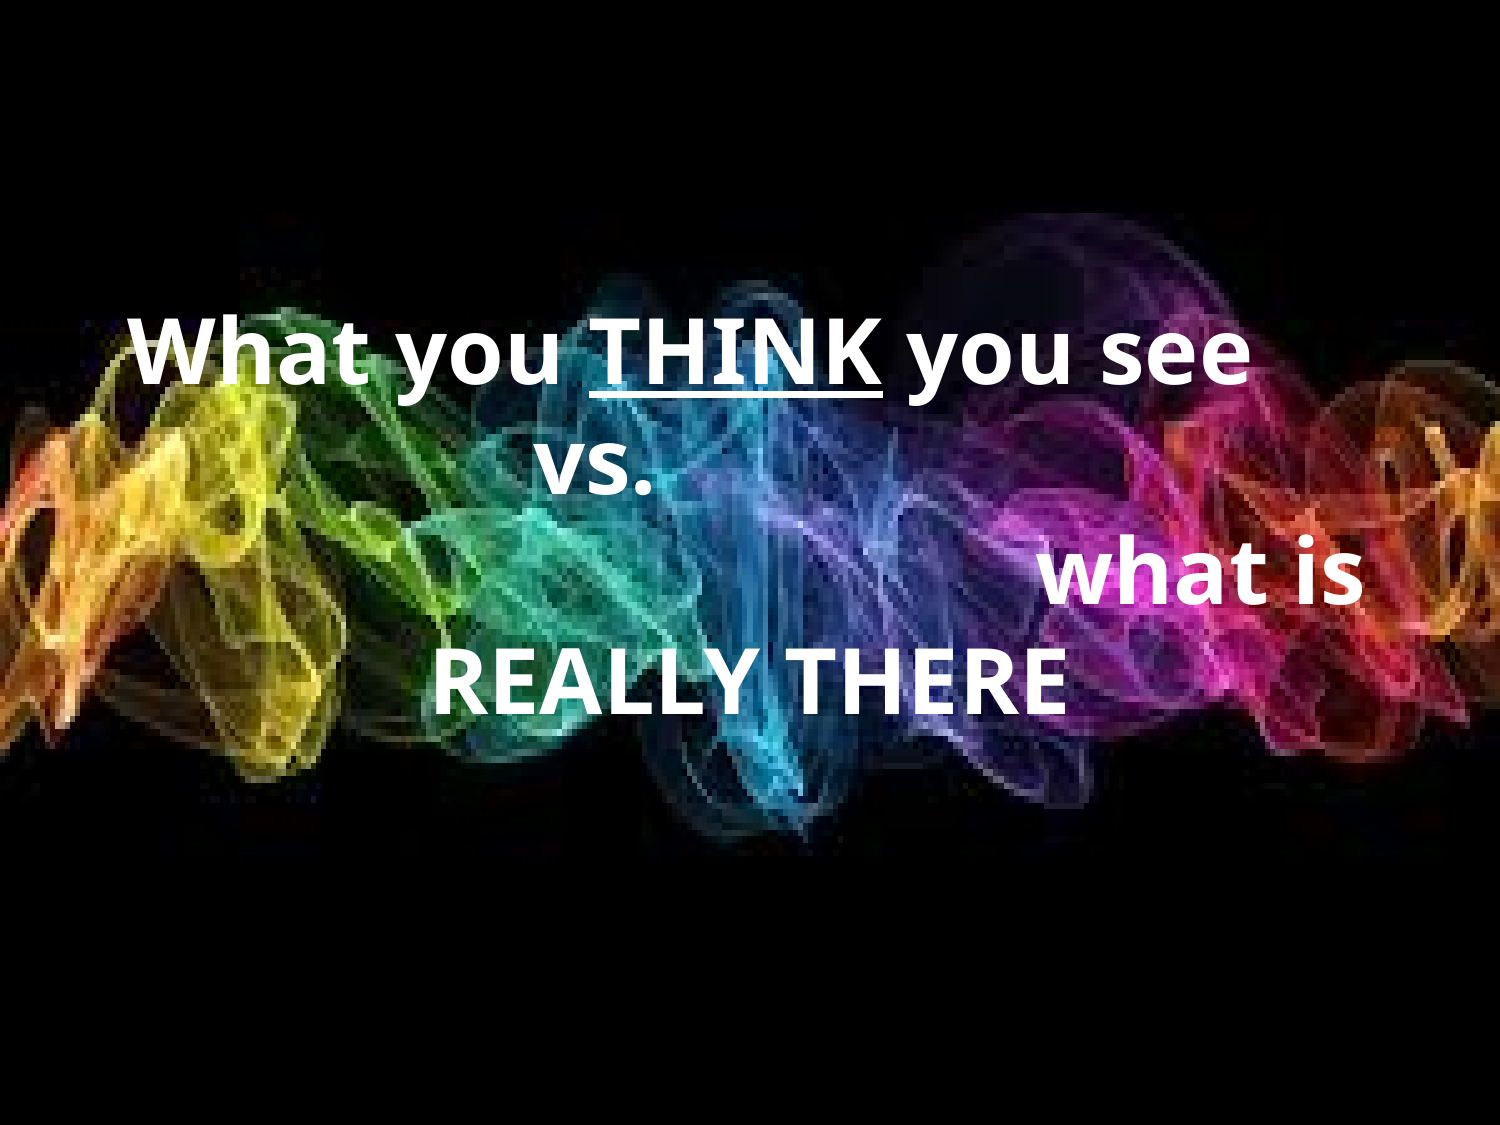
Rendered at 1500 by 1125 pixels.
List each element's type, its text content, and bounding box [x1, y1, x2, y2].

title What you THINK you see vs. what is REALLY THERE [112, 287, 1388, 738]
picture [0, 0, 1500, 1125]
